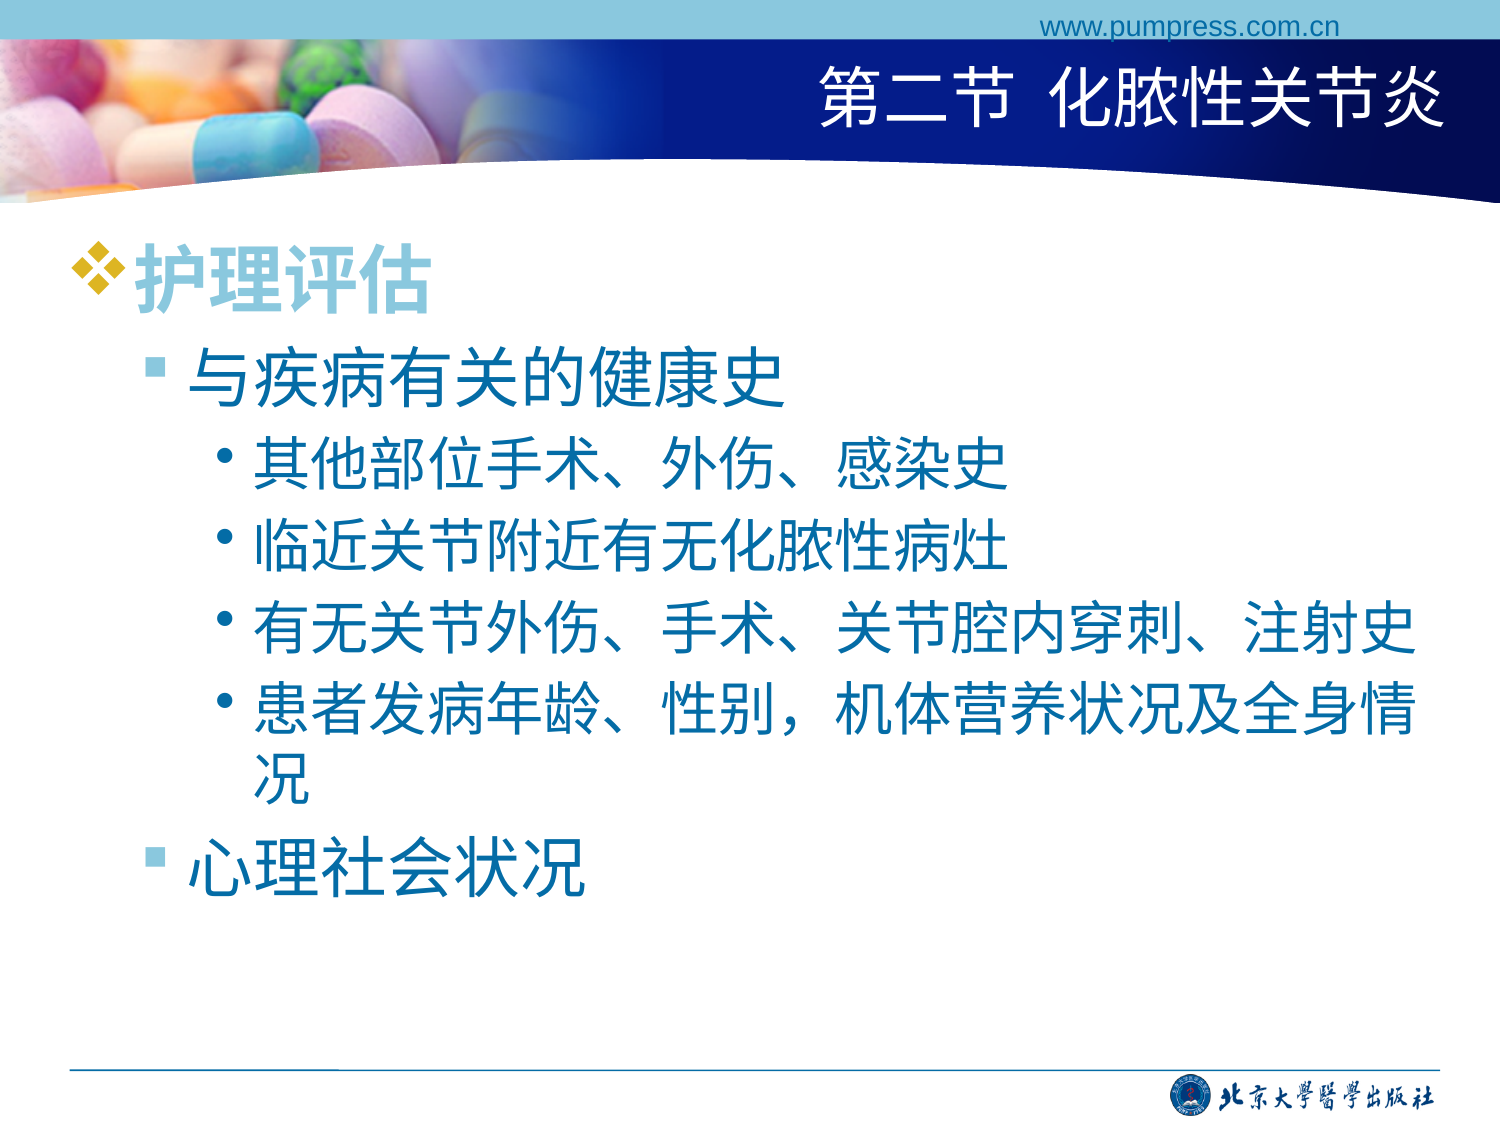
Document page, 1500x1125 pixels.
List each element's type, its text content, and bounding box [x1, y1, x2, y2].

slide_number www.pumpress.com.cn [1025, 0, 1463, 38]
picture [0, 40, 1500, 203]
title 第二节 化脓性关节炎 [137, 49, 1463, 143]
picture [1170, 1074, 1436, 1118]
list 护理评估 与疾病有关的健康史 其他部位手术、外伤、感染史 临近关节附近有无化脓性病灶 有无关节外伤、手术、关节腔内穿刺、注射史 患者发病年龄、性别，机体营养状况及全身情况 心理社会状况 [49, 224, 1463, 1026]
